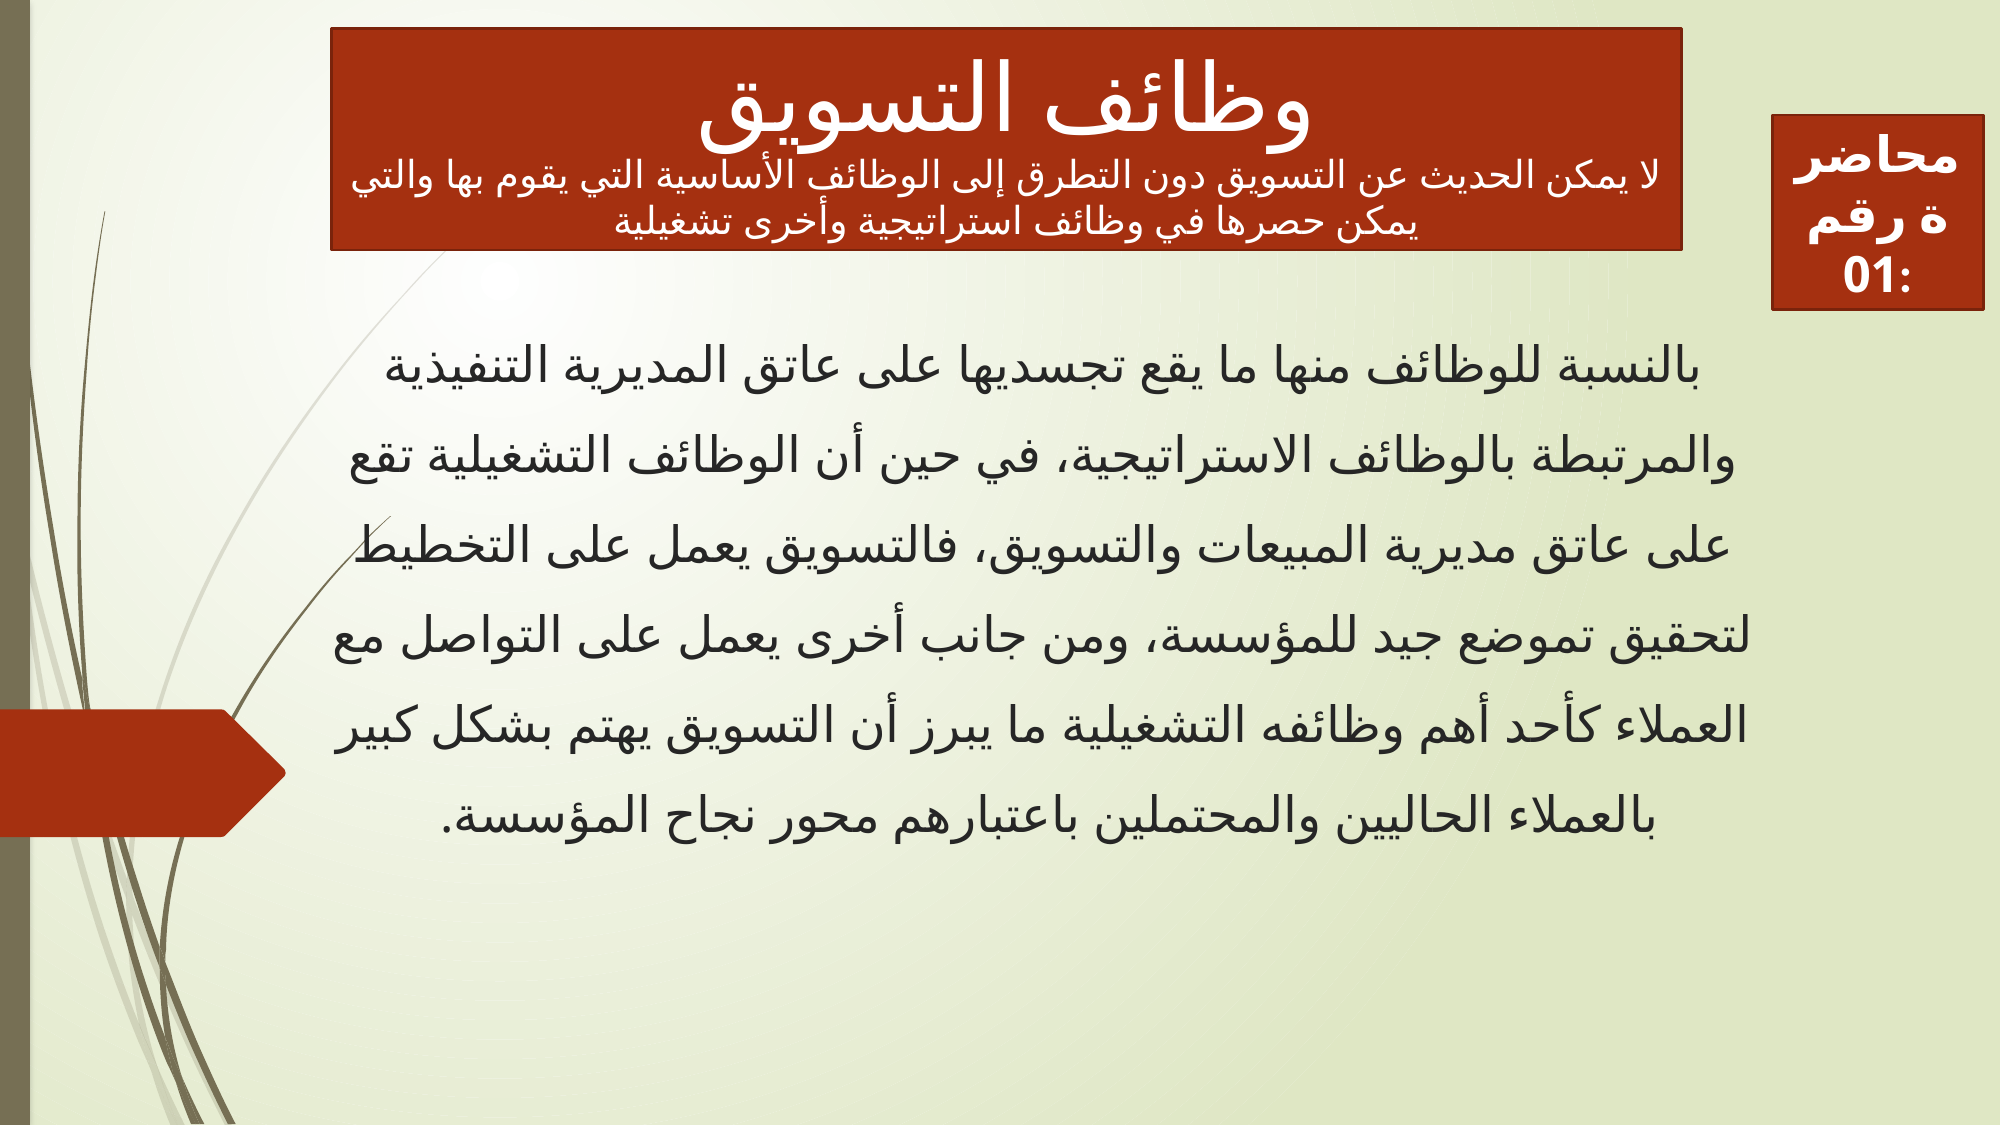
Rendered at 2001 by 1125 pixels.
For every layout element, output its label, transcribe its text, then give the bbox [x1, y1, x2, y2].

text_box محاضرة رقم 01: [1771, 114, 1985, 311]
title بالنسبة للوظائف منها ما يقع تجسديها على عاتق المديرية التنفيذية والمرتبطة بالوظائف الاستراتيجية، في حين أن الوظائف التشغيلية تقع على عاتق مديرية المبيعات والتسويق، فالتسويق يعمل على التخطيط لتحقيق تموضع جيد للمؤسسة، ومن جانب أخرى يعمل على التواصل مع العملاء كأحد أهم وظائفه التشغيلية ما يبرز أن التسويق يهتم بشكل كبير بالعملاء الحاليين والمحتملين باعتبارهم محور نجاح المؤسسة. [314, 354, 1773, 851]
text_box وظائف التسويق لا يمكن الحديث عن التسويق دون التطرق إلى الوظائف الأساسية التي يقوم بها والتي يمكن حصرها في وظائف استراتيجية وأخرى تشغيلية [330, 27, 1683, 251]
